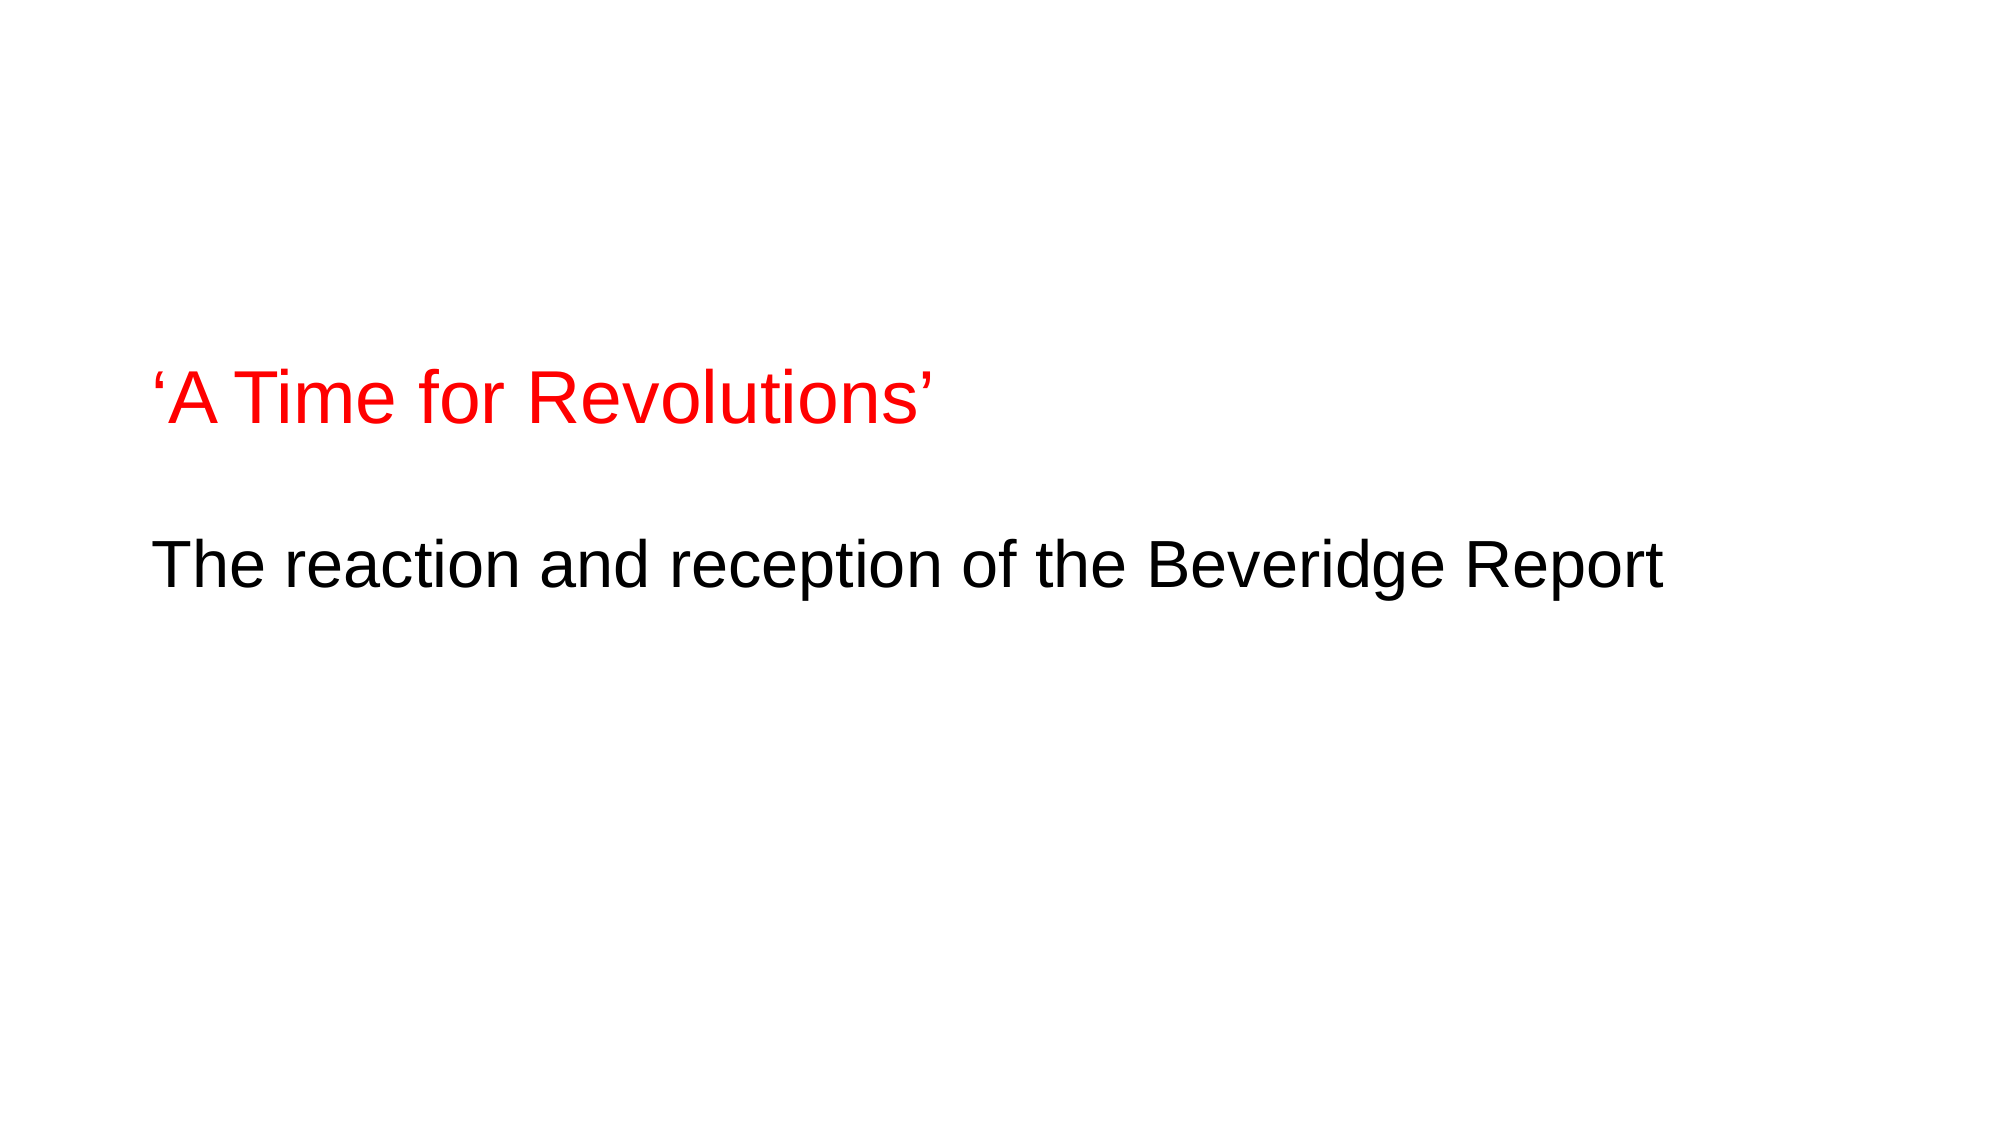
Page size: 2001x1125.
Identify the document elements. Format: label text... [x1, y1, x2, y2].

title ‘A Time for Revolutions’ [136, 280, 1862, 448]
list The reaction and reception of the Beveridge Report [136, 522, 1862, 626]
